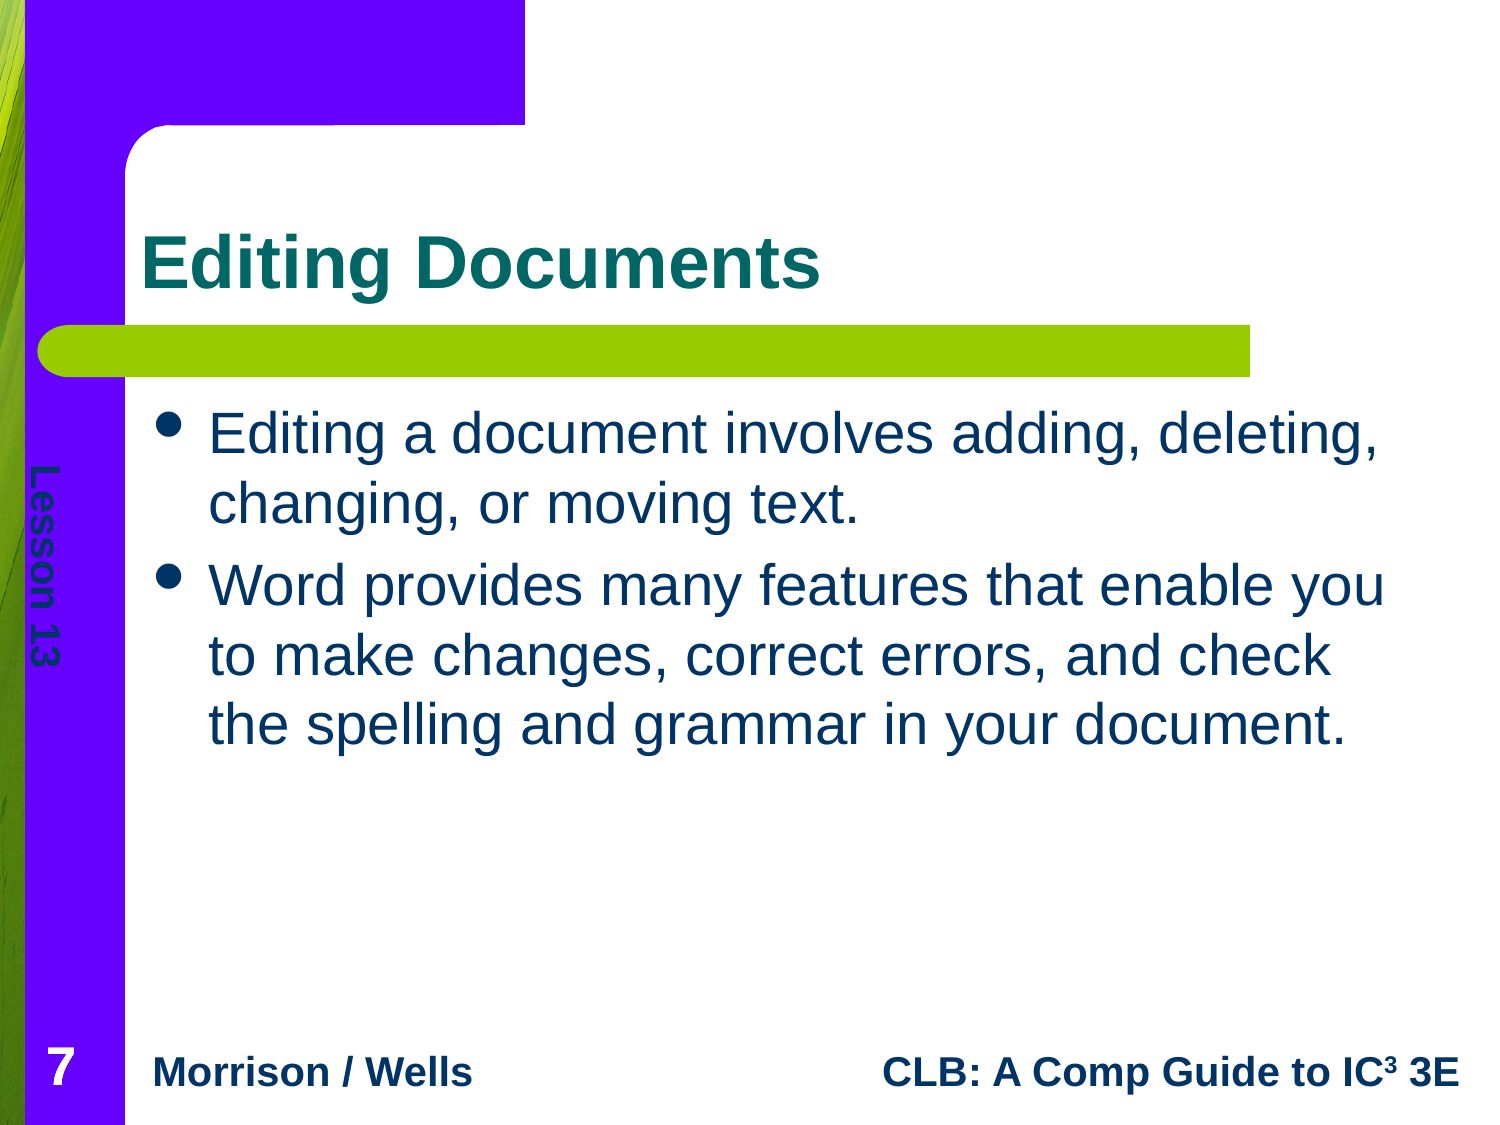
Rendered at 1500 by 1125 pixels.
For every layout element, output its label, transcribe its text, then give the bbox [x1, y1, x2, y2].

list Editing a document involves adding, deleting, changing, or moving text. Word provides many features that enable you to make changes, correct errors, and check the spelling and grammar in your document. [137, 387, 1413, 1013]
title Editing Documents [124, 124, 1426, 313]
picture [0, 0, 25, 1125]
text_box 7 [13, 1023, 111, 1105]
